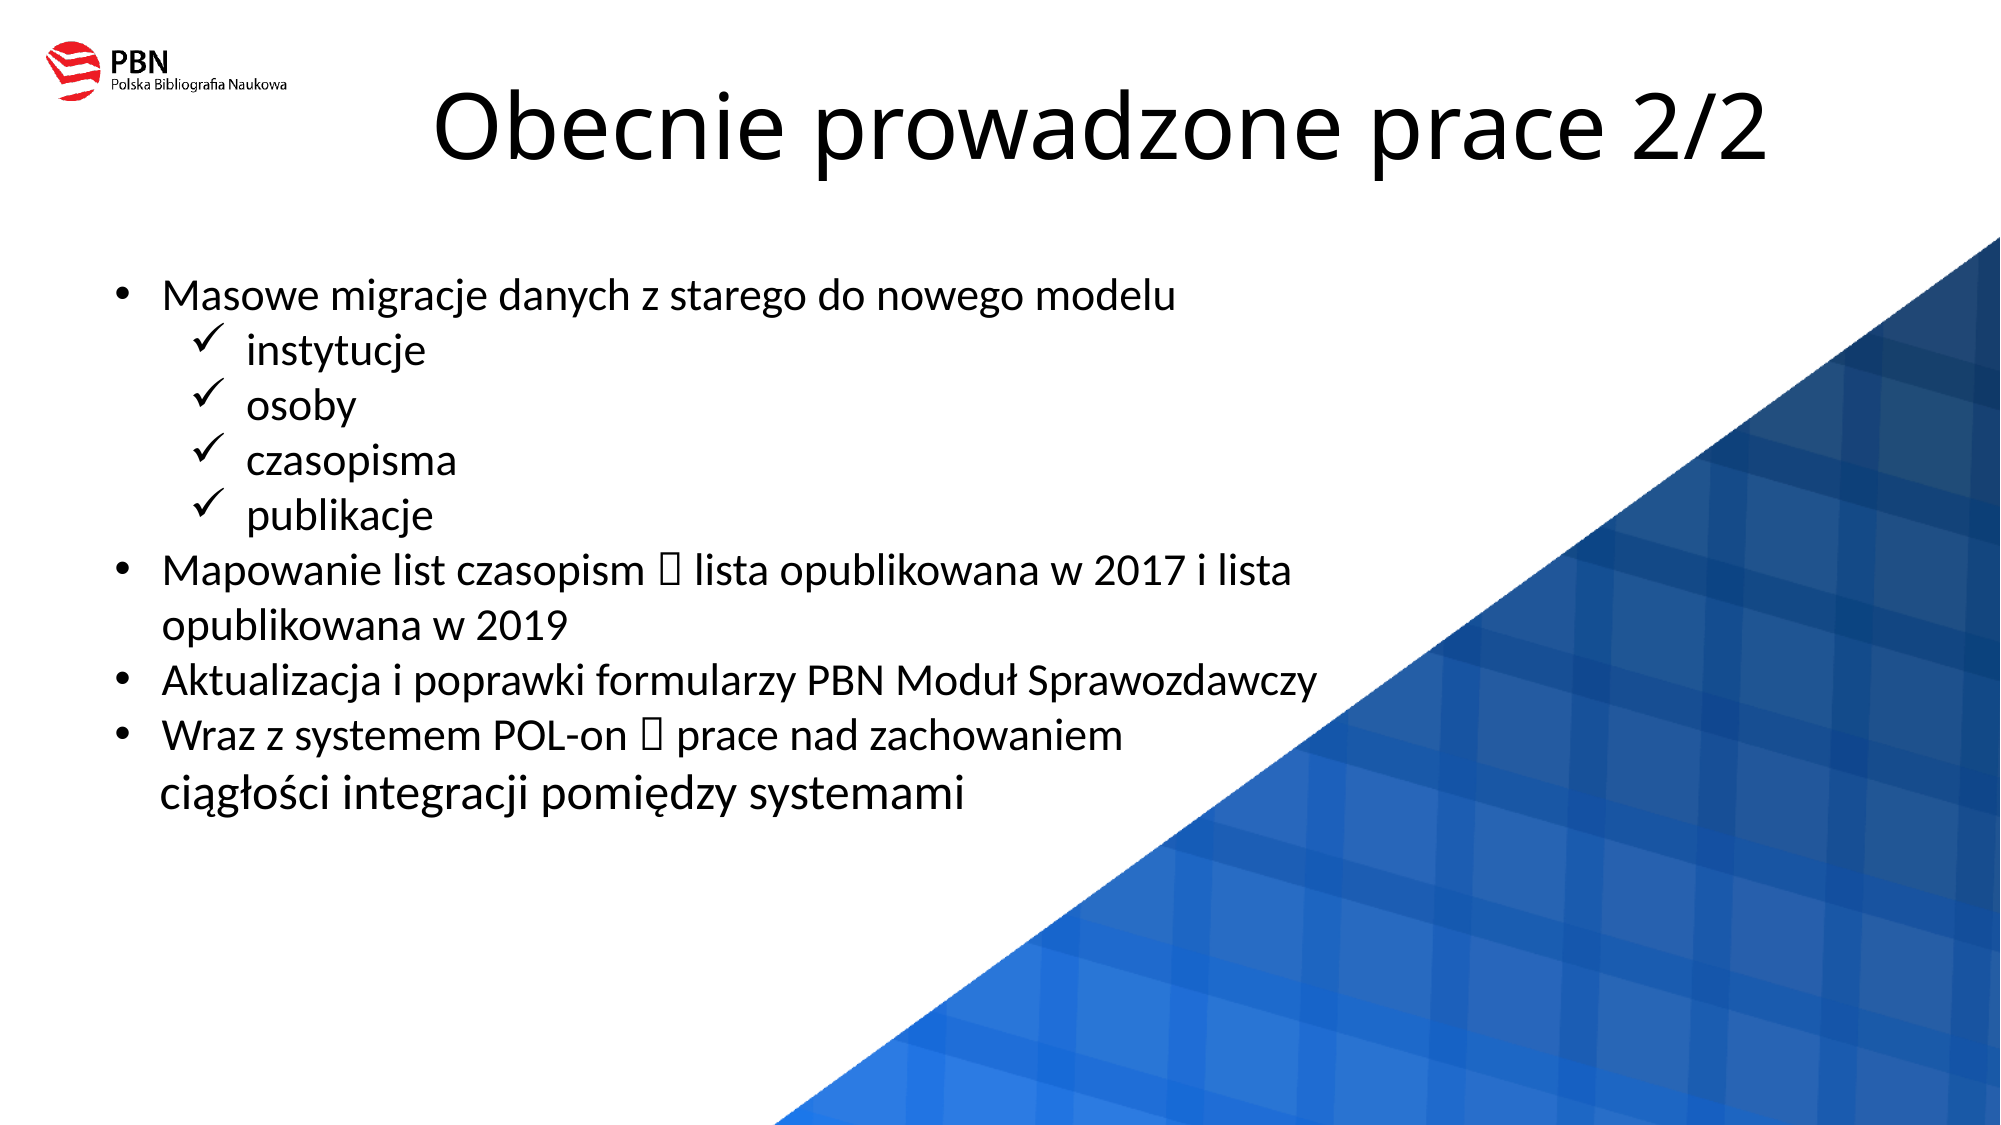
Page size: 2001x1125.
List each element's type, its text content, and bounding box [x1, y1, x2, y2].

picture [44, 39, 289, 105]
title Obecnie prowadzone prace 2/2 [416, 21, 2000, 239]
picture [415, 238, 2000, 1125]
text_box Masowe migracje danych z starego do nowego modelu instytucje osoby czasopisma publikacje Mapowanie list czasopism  lista opublikowana w 2017 i lista opublikowana w 2019 Aktualizacja i poprawki formularzy PBN Moduł Sprawozdawczy Wraz z systemem POL-on  prace nad zachowaniem ciągłości integracji pomiędzy systemami [99, 207, 1339, 828]
